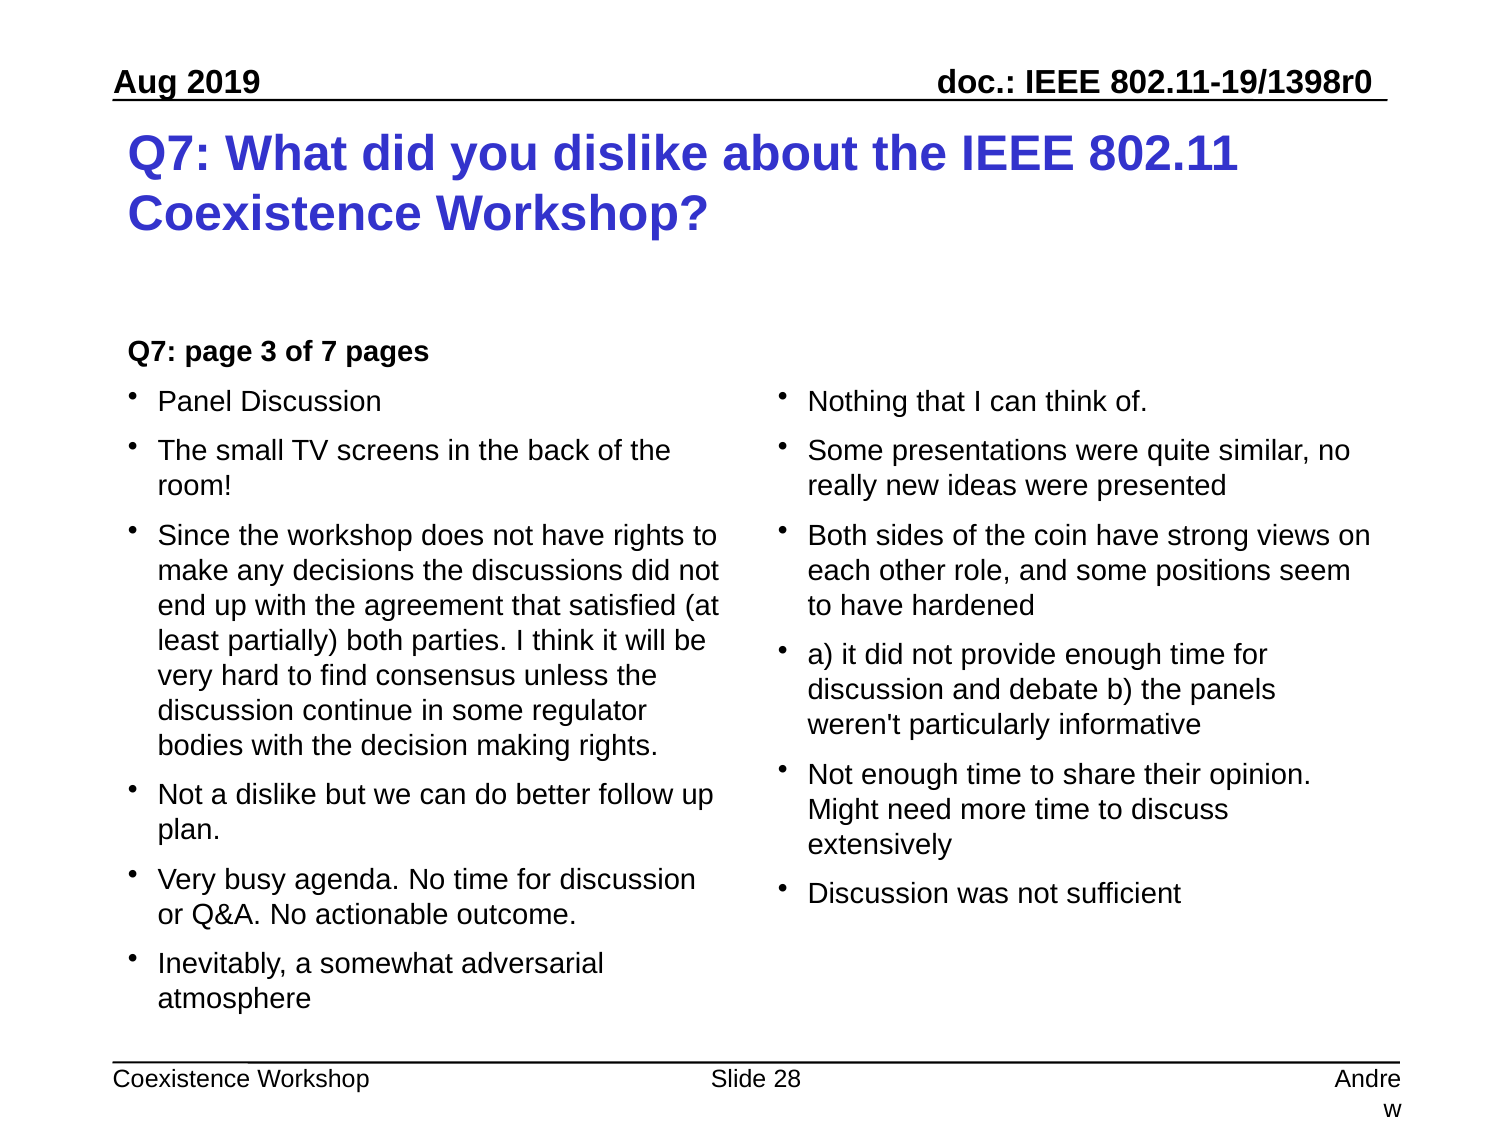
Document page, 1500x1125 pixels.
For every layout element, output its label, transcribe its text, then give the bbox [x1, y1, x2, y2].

footer Andrew Myles, Cisco [1320, 1061, 1402, 1093]
list Q7: page 3 of 7 pages Panel Discussion The small TV screens in the back of the room! Since the workshop does not have rights to make any decisions the discussions did not end up with the agreement that satisfied (at least partially) both parties. I think it will be very hard to find consensus unless the discussion continue in some regulator bodies with the decision making rights. Not a dislike but we can do better follow up plan. Very busy agenda. No time for discussion or Q&A. No actionable outcome. Inevitably, a somewhat adversarial atmosphere [112, 324, 738, 1000]
slide_number Slide 28 [709, 1061, 803, 1093]
list Nothing that I can think of. Some presentations were quite similar, no really new ideas were presented Both sides of the coin have strong views on each other role, and some positions seem to have hardened a) it did not provide enough time for discussion and debate b) the panels weren't particularly informative Not enough time to share their opinion. Might need more time to discuss extensively Discussion was not sufficient [762, 324, 1388, 1000]
title Q7: What did you dislike about the IEEE 802.11 Coexistence Workshop? [112, 112, 1388, 288]
